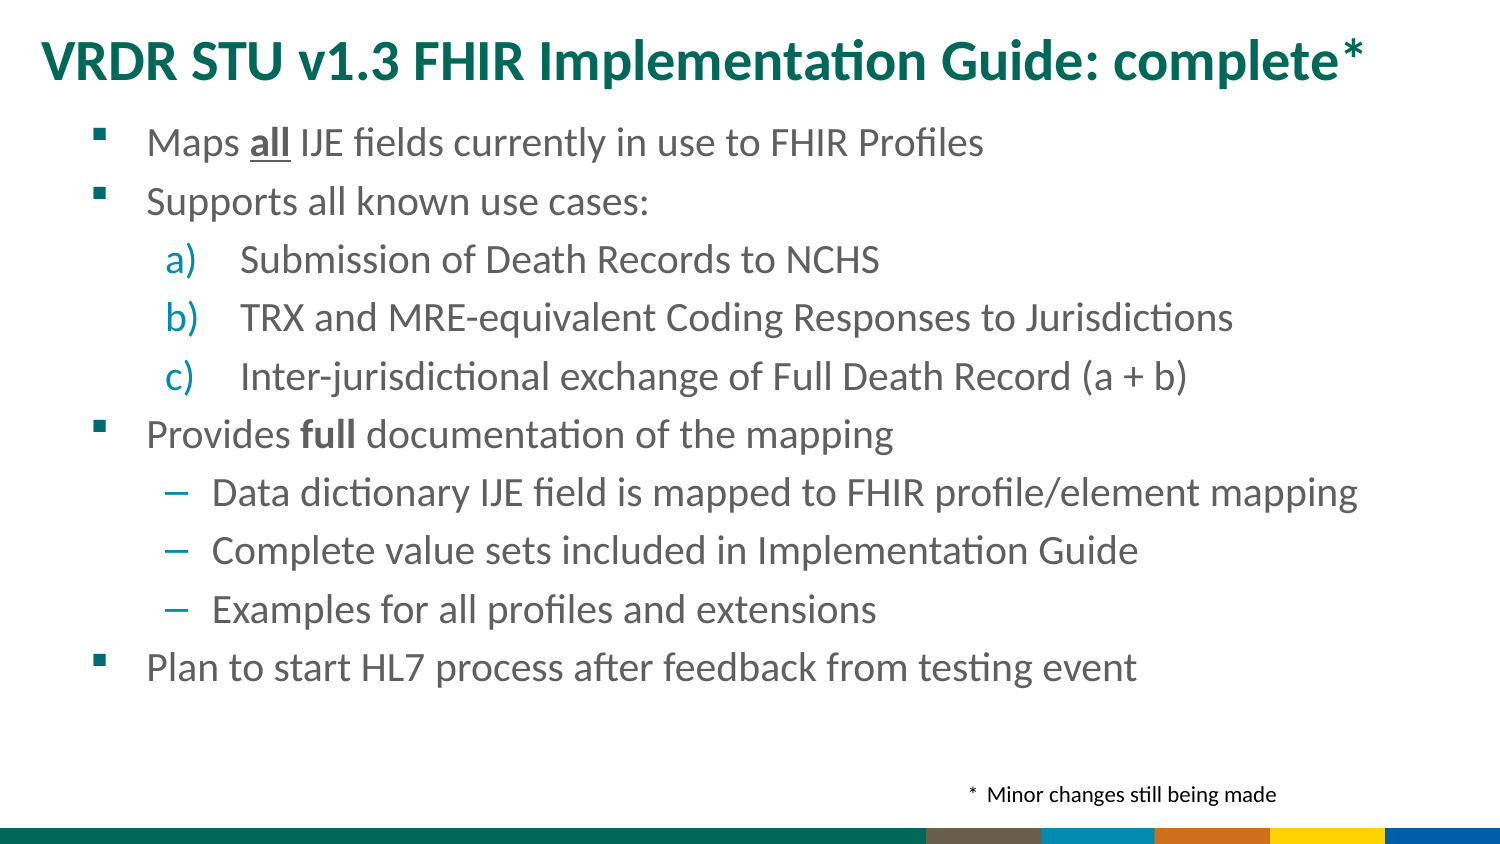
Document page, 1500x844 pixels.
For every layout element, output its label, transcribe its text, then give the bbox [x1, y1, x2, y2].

list Maps all IJE fields currently in use to FHIR Profiles Supports all known use cases: Submission of Death Records to NCHS TRX and MRE-equivalent Coding Responses to Jurisdictions Inter-jurisdictional exchange of Full Death Record (a + b) Provides full documentation of the mapping Data dictionary IJE field is mapped to FHIR profile/element mapping Complete value sets included in Implementation Guide Examples for all profiles and extensions Plan to start HL7 process after feedback from testing event [75, 107, 1425, 656]
picture [0, 828, 1042, 844]
picture [1154, 828, 1500, 844]
text_box * Minor changes still being made [952, 757, 1293, 818]
title VRDR STU v1.3 FHIR Implementation Guide: complete* [26, 0, 1452, 100]
